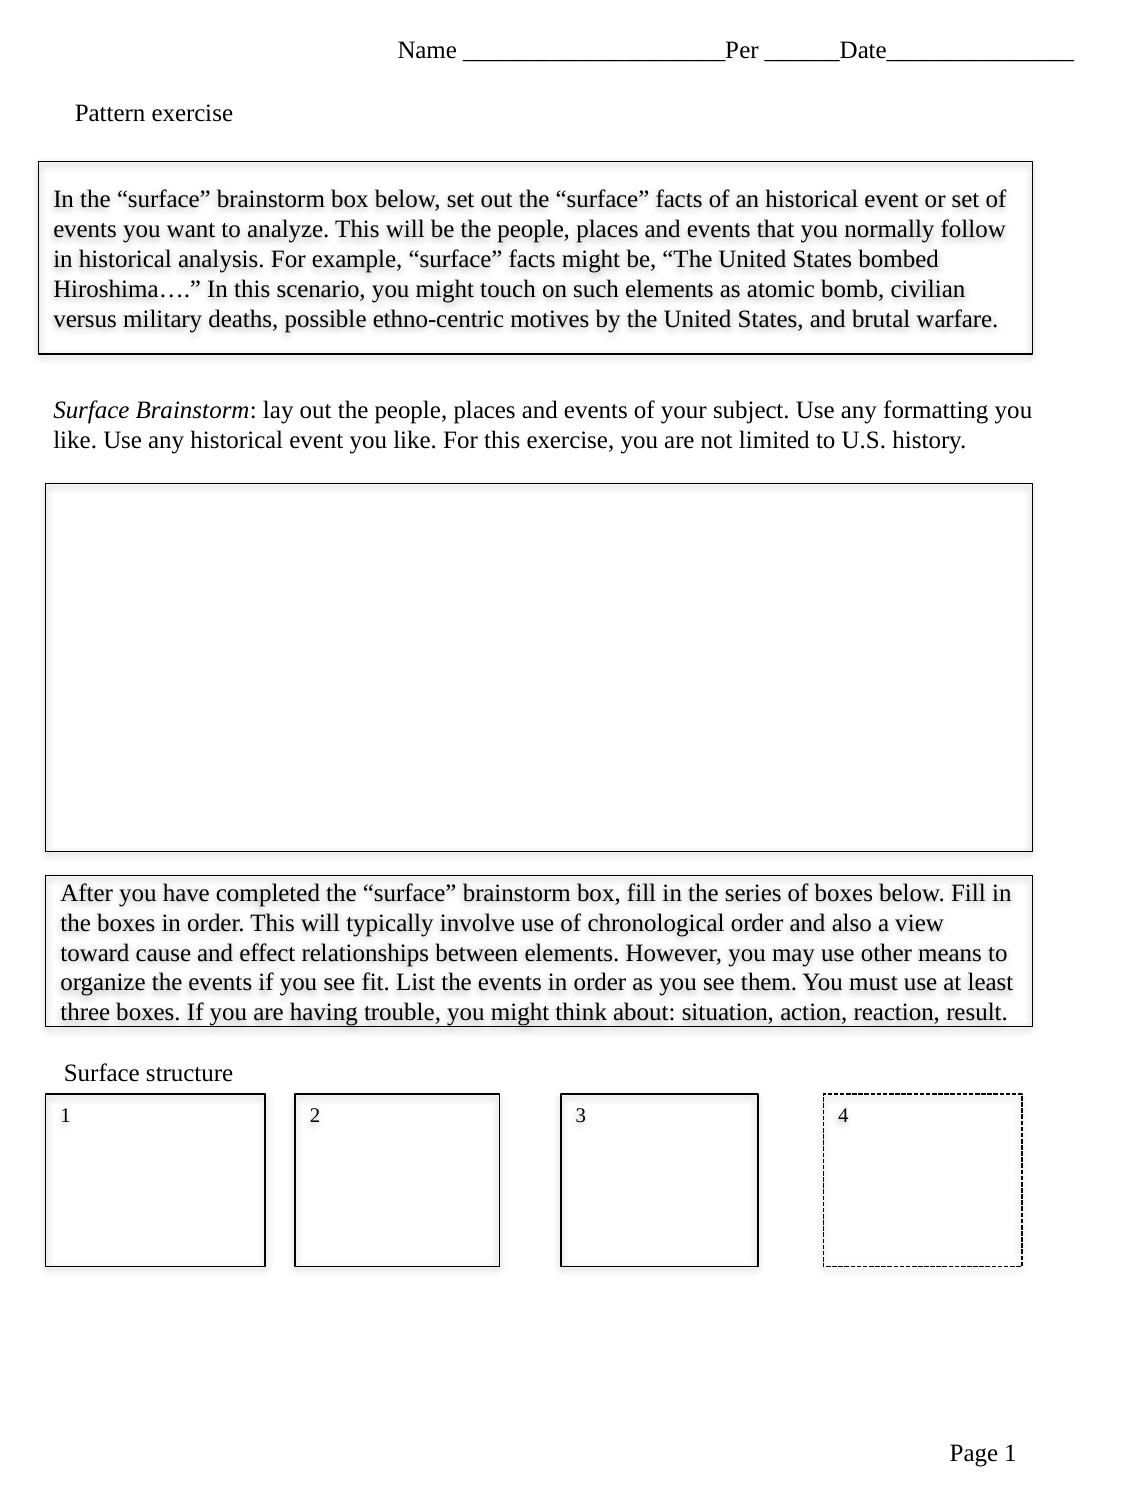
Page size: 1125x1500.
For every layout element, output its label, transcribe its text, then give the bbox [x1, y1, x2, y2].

text_box Page 1 [934, 1429, 1032, 1474]
text_box Surface structure [49, 1048, 249, 1094]
text_box 2 [294, 1093, 500, 1267]
text_box Name _____________________Per ______Date_______________ [382, 25, 1090, 71]
text_box In the “surface” brainstorm box below, set out the “surface” facts of an historical event or set of events you want to analyze. This will be the people, places and events that you normally follow in historical analysis. For example, “surface” facts might be, “The United States bombed Hiroshima….” In this scenario, you might touch on such elements as atomic bomb, civilian versus military deaths, possible ethno-centric motives by the United States, and brutal warfare. [38, 161, 1033, 355]
text_box Pattern exercise [60, 89, 249, 134]
text_box Surface Brainstorm: lay out the people, places and events of your subject. Use any formatting you like. Use any historical event you like. For this exercise, you are not limited to U.S. history. [38, 385, 1059, 461]
text_box 1 [45, 1093, 266, 1267]
text_box After you have completed the “surface” brainstorm box, fill in the series of boxes below. Fill in the boxes in order. This will typically involve use of chronological order and also a view toward cause and effect relationships between elements. However, you may use other means to organize the events if you see fit. List the events in order as you see them. You must use at least three boxes. If you are having trouble, you might think about: situation, action, reaction, result. [45, 875, 1033, 1027]
text_box 3 [560, 1093, 759, 1267]
text_box 4 [823, 1093, 1023, 1267]
text_box [45, 483, 1033, 852]
